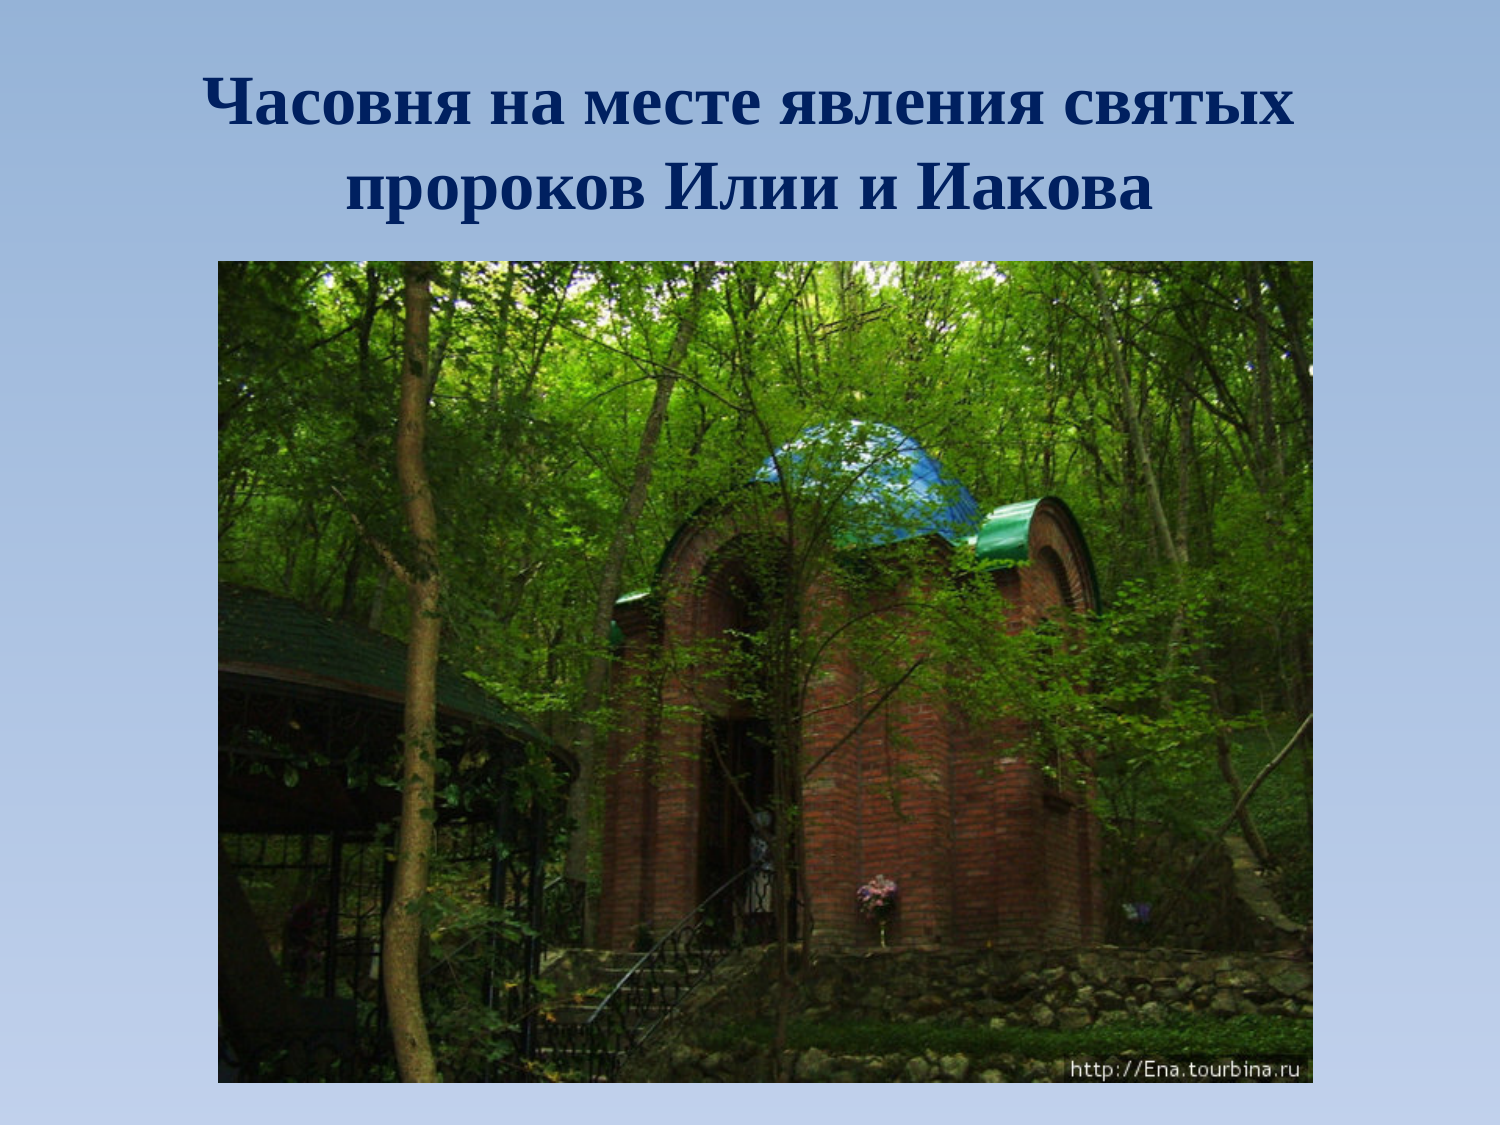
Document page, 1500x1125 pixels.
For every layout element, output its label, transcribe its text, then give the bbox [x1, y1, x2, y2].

title Часовня на месте явления святых пророков Илии и Иакова [75, 45, 1425, 233]
picture [218, 261, 1313, 1083]
